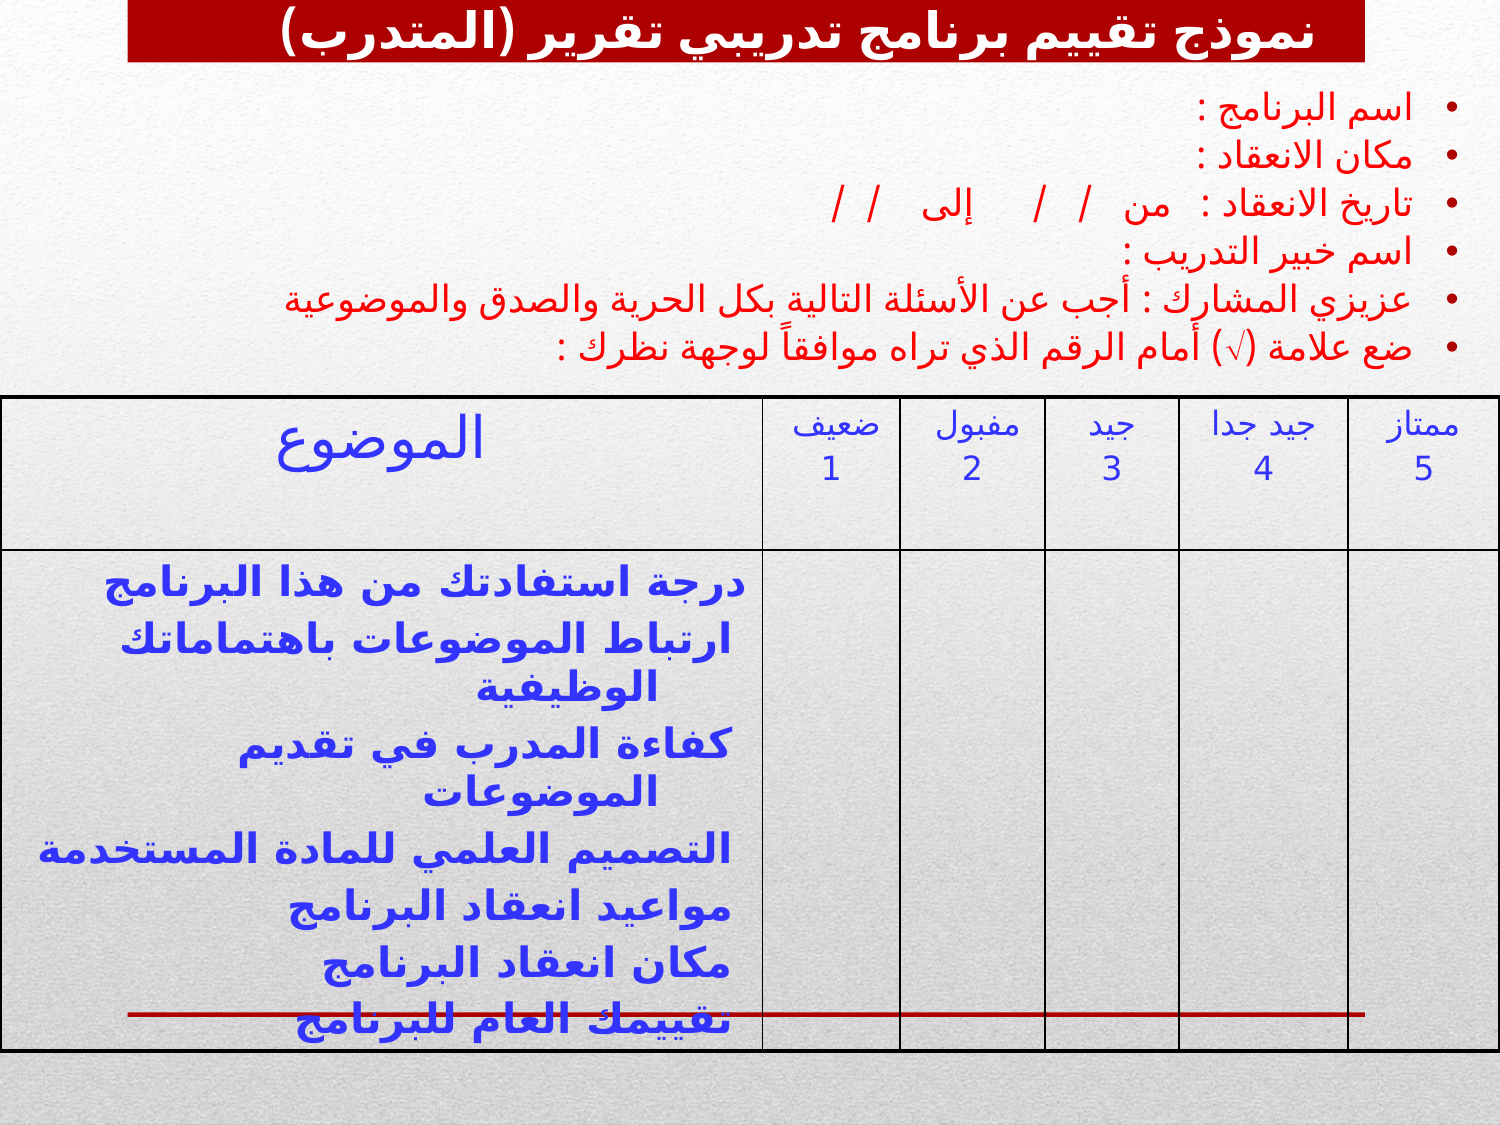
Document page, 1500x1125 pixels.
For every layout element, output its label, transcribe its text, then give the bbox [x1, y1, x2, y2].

title نموذج تقييم برنامج تدريبي تقرير (المتدرب) [123, 0, 1474, 67]
table_header الموضوع [2, 399, 762, 549]
table_header جيد 3 [1046, 399, 1178, 549]
table_cell درجة استفادتك من هذا البرنامج ارتباط الموضوعات باهتماماتك الوظيفية كفاءة المدرب في تقديم الموضوعات التصميم العلمي للمادة المستخدمة مواعيد انعقاد البرنامج مكان انعقاد البرنامج تقييمك العام للبرنامج [2, 551, 762, 1049]
list اسم البرنامج : مكان الانعقاد : تاريخ الانعقاد : من / / إلى / / اسم خبير التدريب : عزيزي المشارك : أجب عن الأسئلة التالية بكل الحرية والصدق والموضوعية ضع علامة () أمام الرقم الذي تراه موافقاً لوجهة نظرك : [123, 90, 1474, 395]
table_header مفبول 2 [901, 399, 1044, 549]
table_header ممتاز 5 [1349, 399, 1498, 549]
table_header ضعيف 1 [763, 399, 899, 549]
table_cell [1046, 551, 1178, 1049]
table_header جيد جدا 4 [1180, 399, 1347, 549]
table_cell [901, 551, 1044, 1049]
table_cell [763, 551, 899, 1049]
table_cell [1180, 551, 1347, 1049]
table_cell [1349, 551, 1498, 1049]
